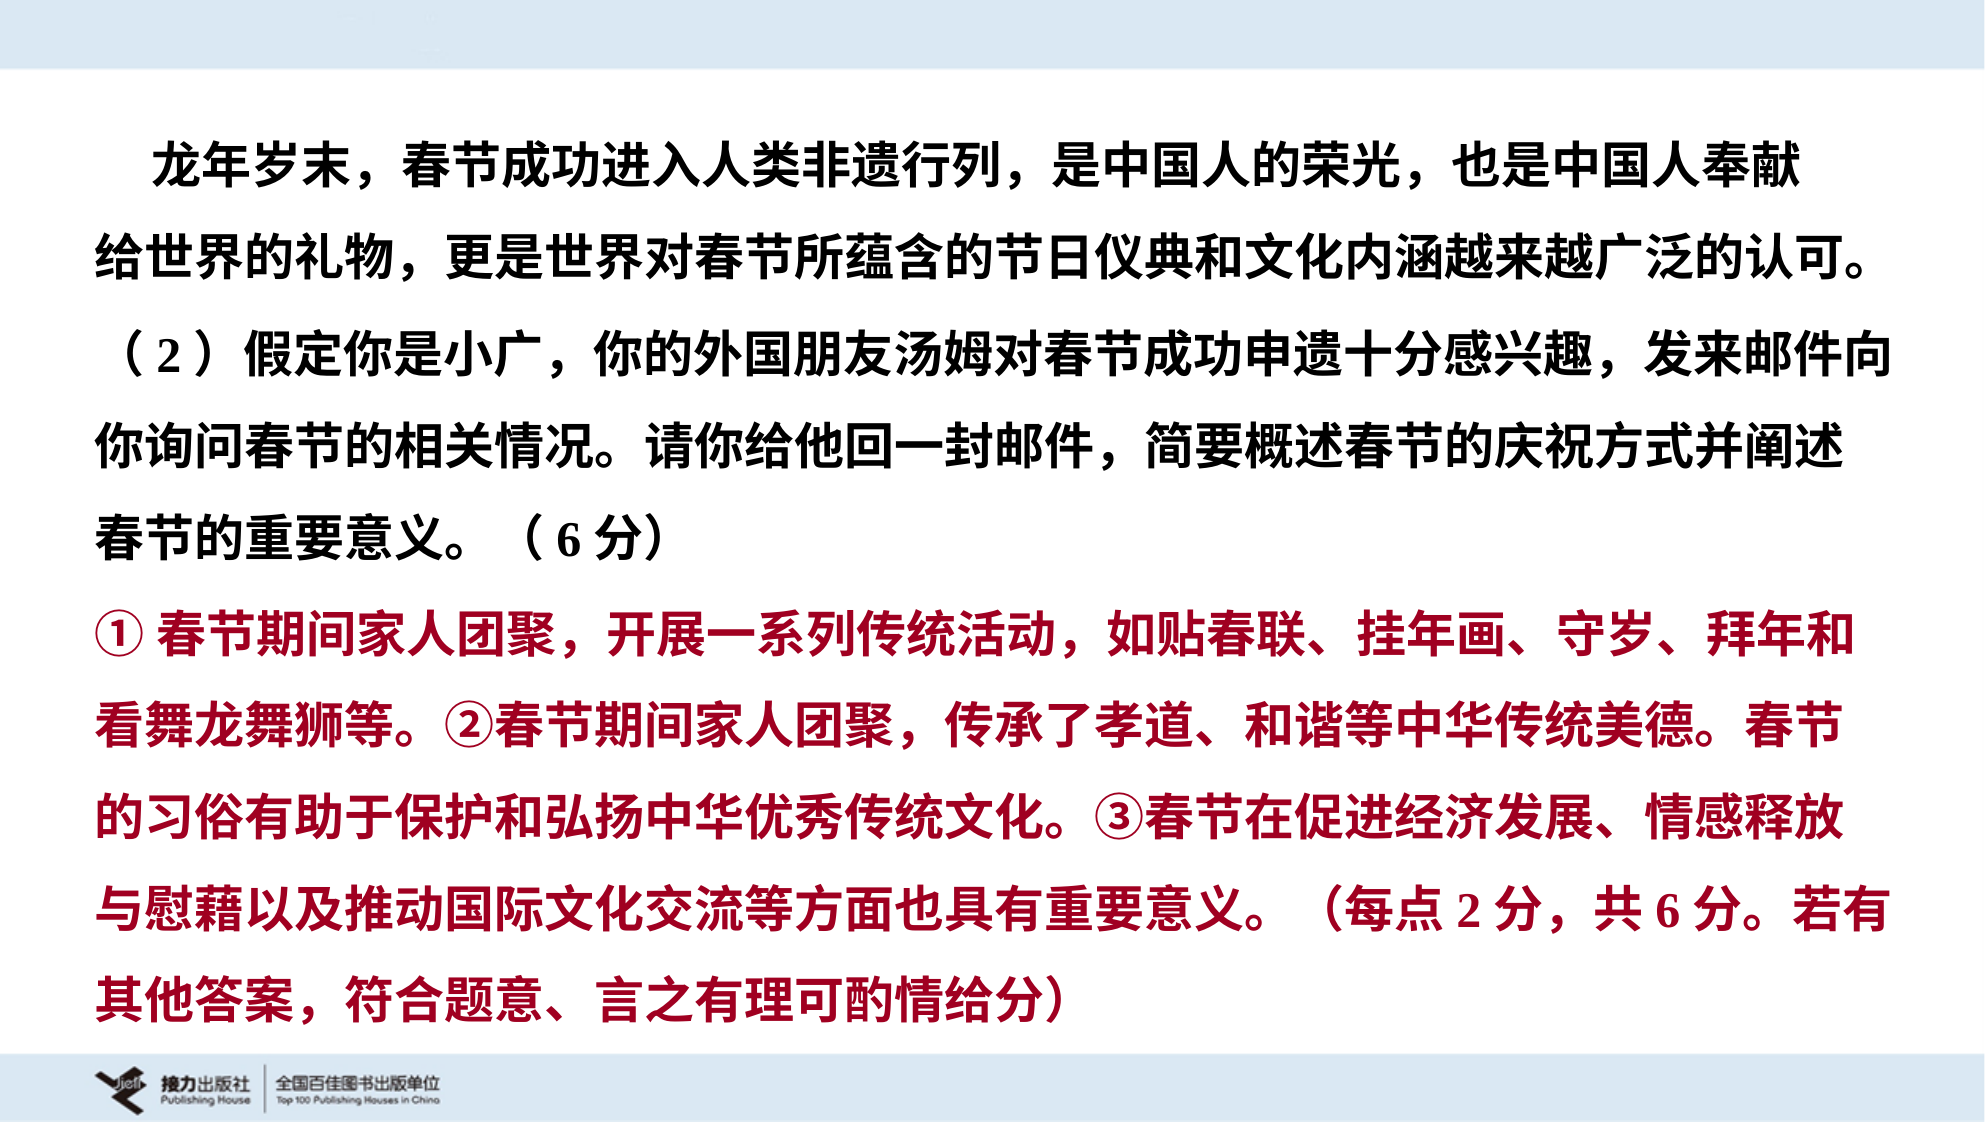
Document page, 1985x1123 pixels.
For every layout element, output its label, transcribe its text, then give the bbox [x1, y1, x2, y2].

picture [0, 0, 1985, 1122]
text_box （2）假定你是小广，你的外国朋友汤姆对春节成功申遗十分感兴趣，发来邮件向 你询问春节的相关情况。请你给他回一封邮件，简要概述春节的庆祝方式并阐述 春节的重要意义。（6分） [94, 291, 1892, 567]
text_box ①春节期间家人团聚，开展一系列传统活动，如贴春联、挂年画、守岁、拜年和 看舞龙舞狮等。②春节期间家人团聚，传承了孝道、和谐等中华传统美德。春节 的习俗有助于保护和弘扬中华优秀传统文化。③春节在促进经济发展、情感释放 与慰藉以及推动国际文化交流等方面也具有重要意义。（每点2分，共6分。若有 其他答案，符合题意、言之有理可酌情给分） [94, 570, 1892, 1029]
text_box 龙年岁末，春节成功进入人类非遗行列，是中国人的荣光，也是中国人奉献 给世界的礼物，更是世界对春节所蕴含的节日仪典和文化内涵越来越广泛的认可。 [94, 101, 1892, 285]
